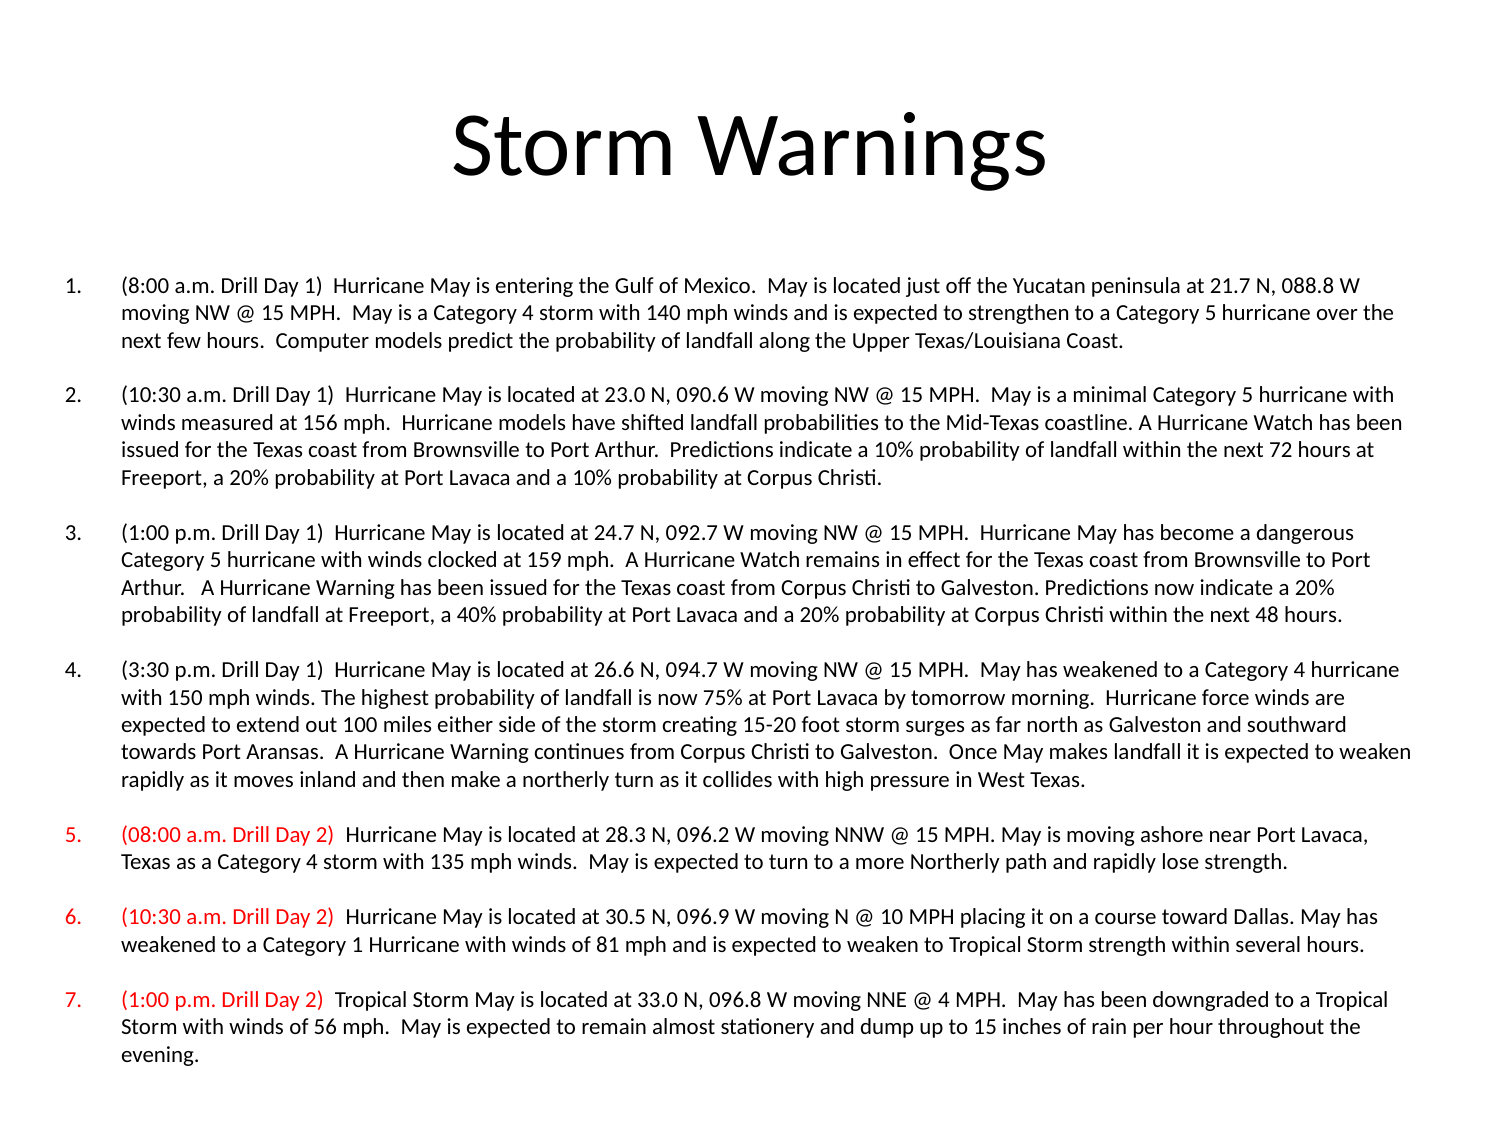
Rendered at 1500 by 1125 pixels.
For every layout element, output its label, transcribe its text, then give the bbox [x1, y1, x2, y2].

title Storm Warnings [75, 45, 1425, 233]
text_box (8:00 a.m. Drill Day 1) Hurricane May is entering the Gulf of Mexico. May is located just off the Yucatan peninsula at 21.7 N, 088.8 W moving NW @ 15 MPH. May is a Category 4 storm with 140 mph winds and is expected to strengthen to a Category 5 hurricane over the next few hours. Computer models predict the probability of landfall along the Upper Texas/Louisiana Coast. (10:30 a.m. Drill Day 1) Hurricane May is located at 23.0 N, 090.6 W moving NW @ 15 MPH. May is a minimal Category 5 hurricane with winds measured at 156 mph. Hurricane models have shifted landfall probabilities to the Mid-Texas coastline. A Hurricane Watch has been issued for the Texas coast from Brownsville to Port Arthur. Predictions indicate a 10% probability of landfall within the next 72 hours at Freeport, a 20% probability at Port Lavaca and a 10% probability at Corpus Christi. (1:00 p.m. Drill Day 1) Hurricane May is located at 24.7 N, 092.7 W moving NW @ 15 MPH. Hurricane May has become a dangerous Category 5 hurricane with winds clocked at 159 mph. A Hurricane Watch remains in effect for the Texas coast from Brownsville to Port Arthur. A Hurricane Warning has been issued for the Texas coast from Corpus Christi to Galveston. Predictions now indicate a 20% probability of landfall at Freeport, a 40% probability at Port Lavaca and a 20% probability at Corpus Christi within the next 48 hours. (3:30 p.m. Drill Day 1) Hurricane May is located at 26.6 N, 094.7 W moving NW @ 15 MPH. May has weakened to a Category 4 hurricane with 150 mph winds. The highest probability of landfall is now 75% at Port Lavaca by tomorrow morning. Hurricane force winds are expected to extend out 100 miles either side of the storm creating 15-20 foot storm surges as far north as Galveston and southward towards Port Aransas. A Hurricane Warning continues from Corpus Christi to Galveston. Once May makes landfall it is expected to weaken rapidly as it moves inland and then make a northerly turn as it collides with high pressure in West Texas. (08:00 a.m. Drill Day 2) Hurricane May is located at 28.3 N, 096.2 W moving NNW @ 15 MPH. May is moving ashore near Port Lavaca, Texas as a Category 4 storm with 135 mph winds. May is expected to turn to a more Northerly path and rapidly lose strength. (10:30 a.m. Drill Day 2) Hurricane May is located at 30.5 N, 096.9 W moving N @ 10 MPH placing it on a course toward Dallas. May has weakened to a Category 1 Hurricane with winds of 81 mph and is expected to weaken to Tropical Storm strength within several hours. (1:00 p.m. Drill Day 2) Tropical Storm May is located at 33.0 N, 096.8 W moving NNE @ 4 MPH. May has been downgraded to a Tropical Storm with winds of 56 mph. May is expected to remain almost stationery and dump up to 15 inches of rain per hour throughout the evening. [50, 262, 1438, 1074]
